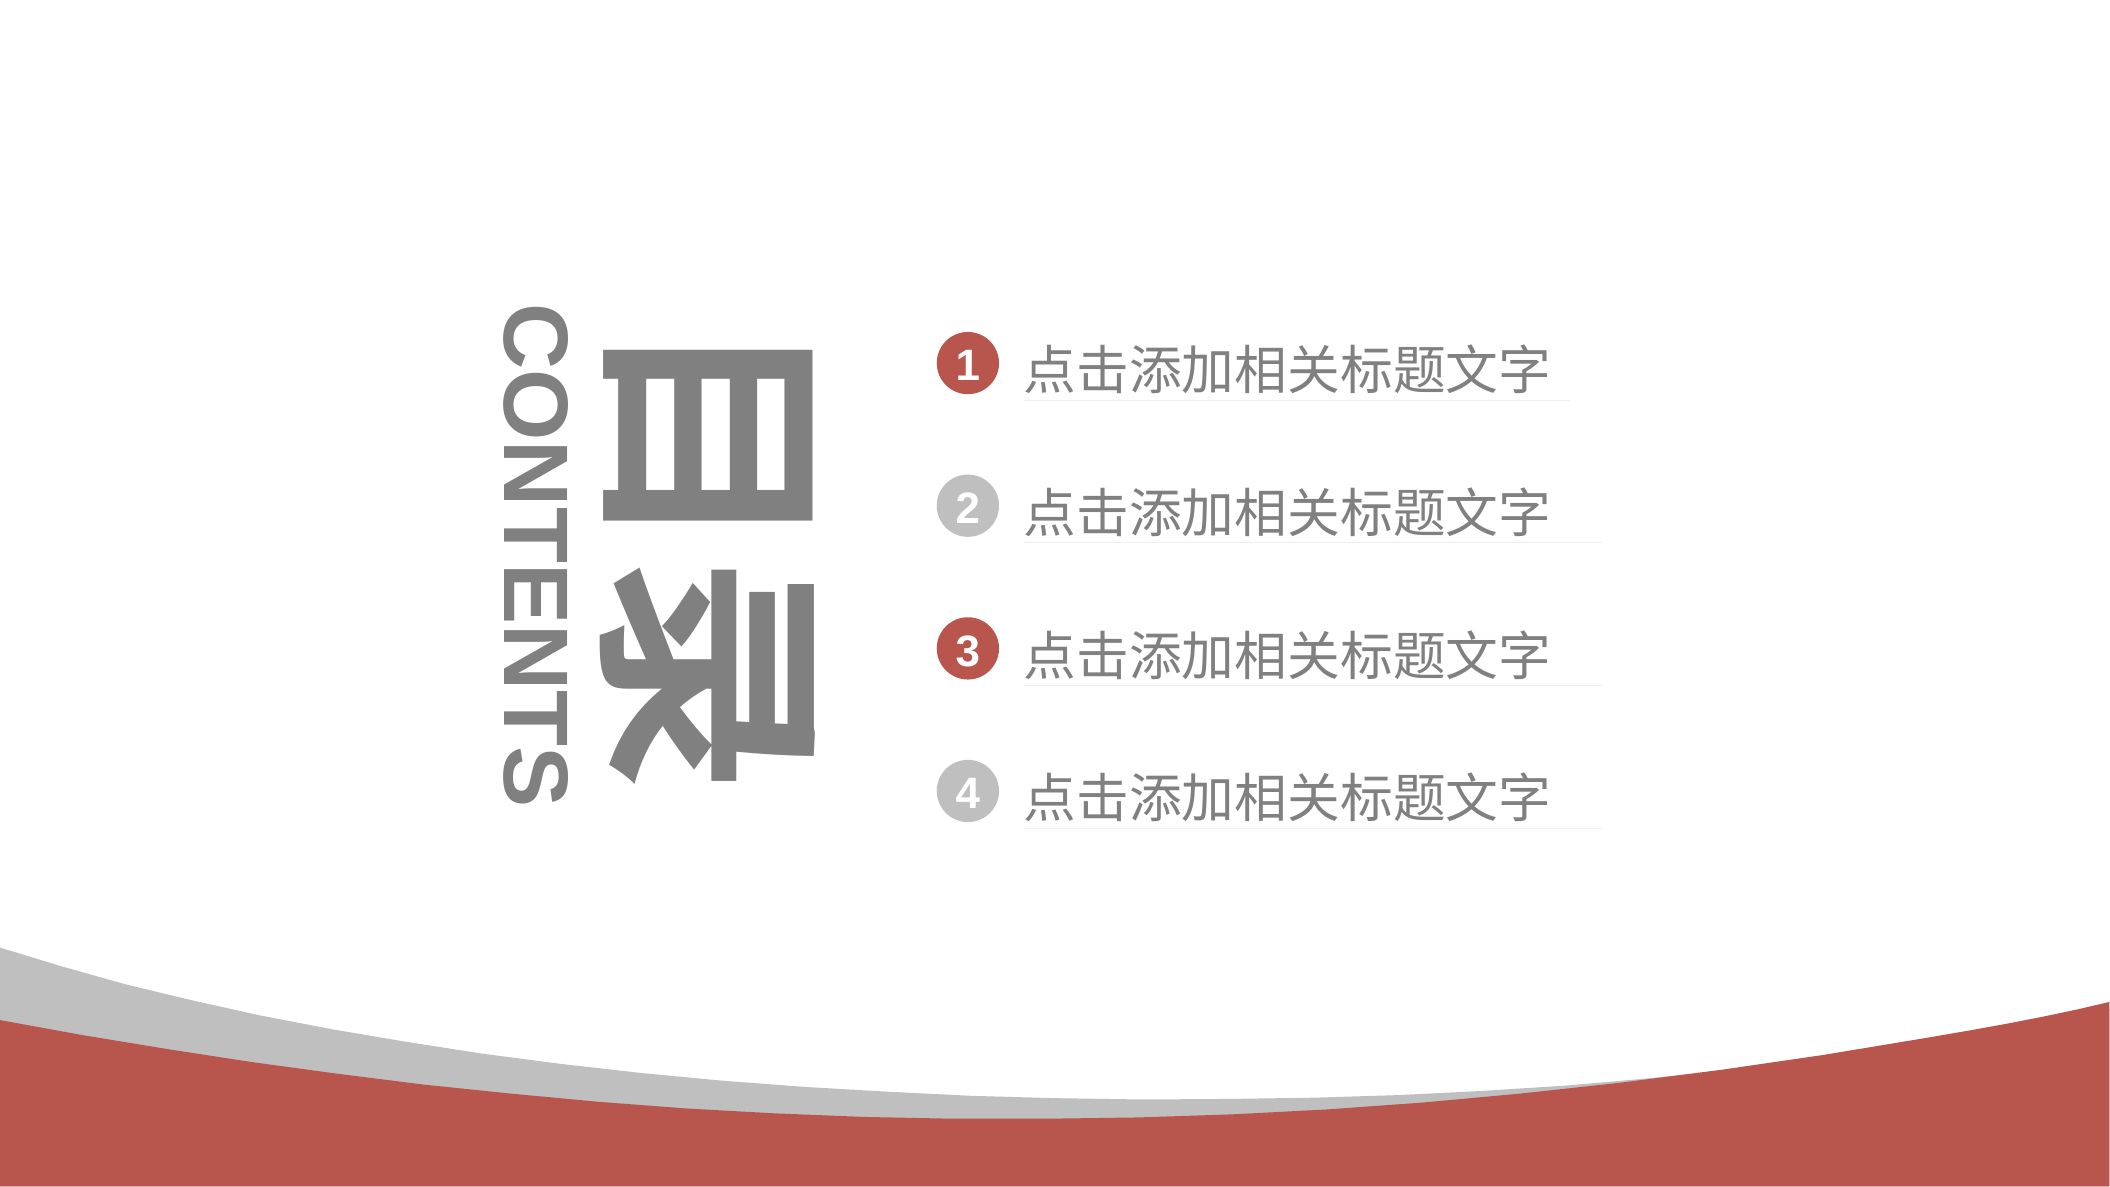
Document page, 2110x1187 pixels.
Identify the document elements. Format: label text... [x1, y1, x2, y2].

text_box [0, 947, 1649, 1118]
text_box 1 [935, 330, 1001, 396]
text_box 4 [935, 758, 1001, 824]
text_box CONTENTS [486, 284, 597, 827]
text_box 目录 [573, 244, 864, 867]
text_box 2 [935, 473, 1001, 538]
text_box [0, 1001, 2110, 1187]
text_box 3 [935, 616, 1001, 681]
